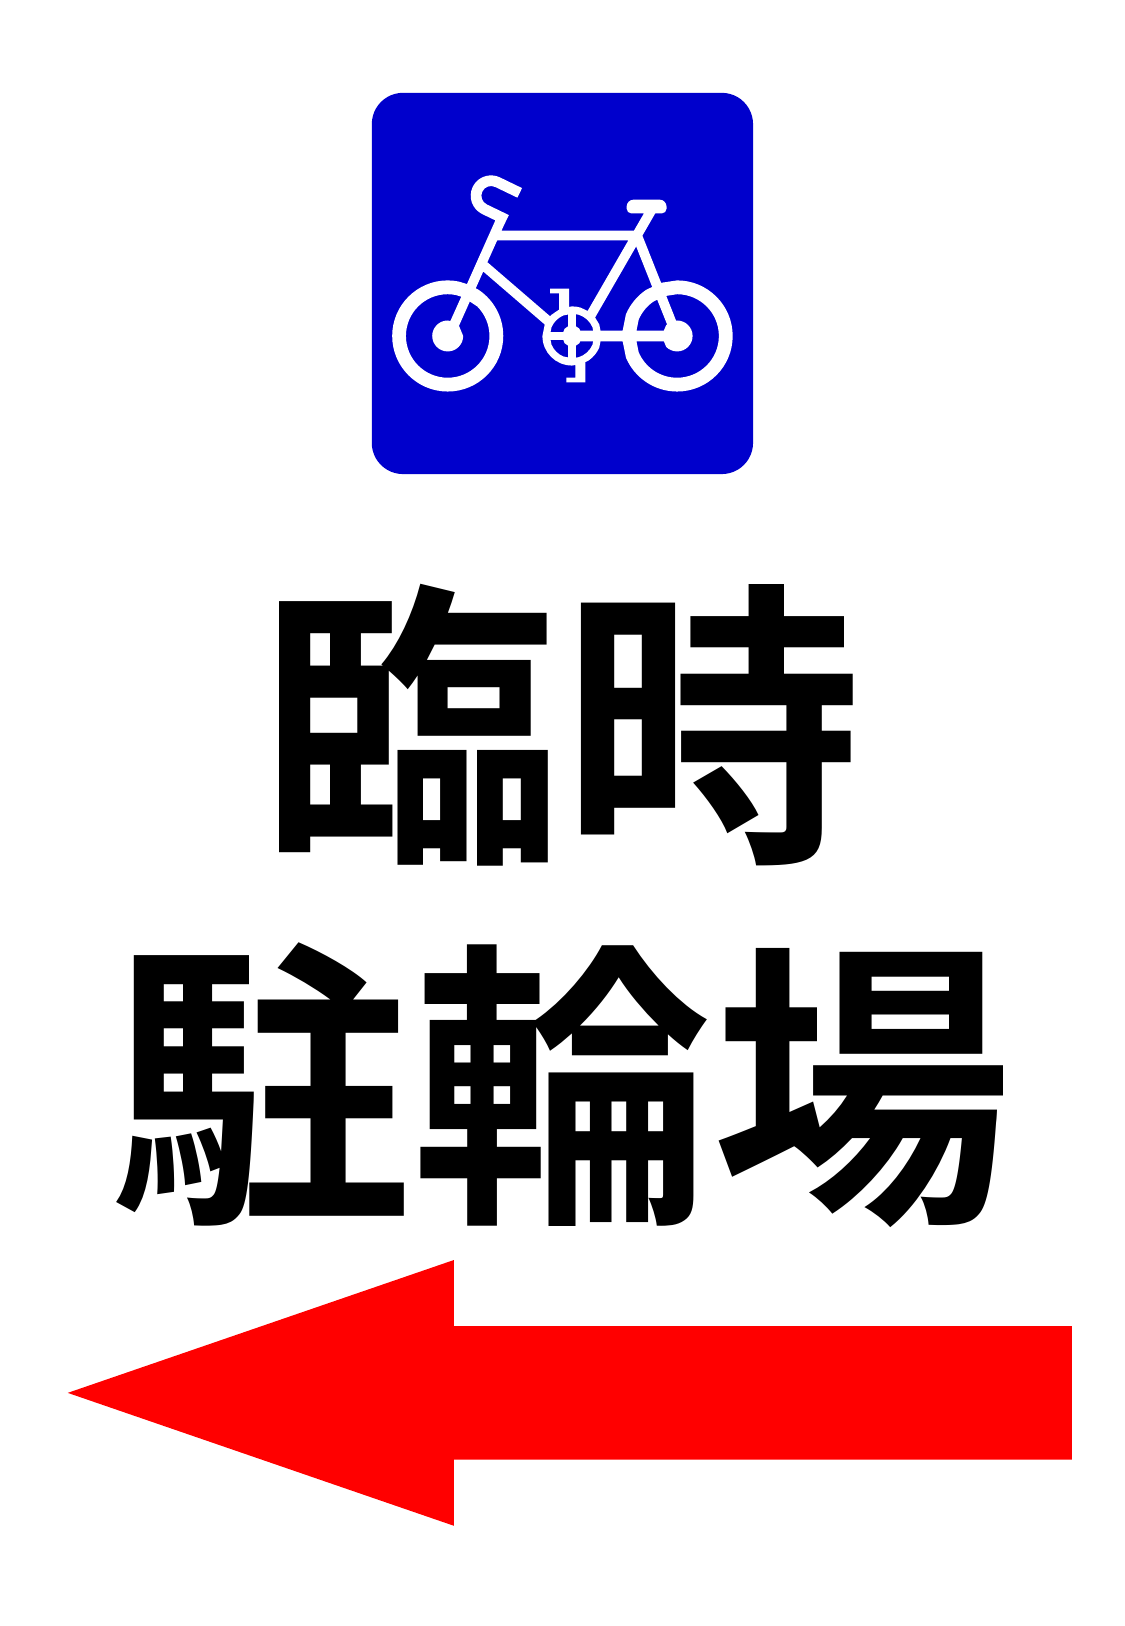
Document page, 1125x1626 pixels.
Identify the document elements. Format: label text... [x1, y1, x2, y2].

text_box 臨時 駐輪場 [0, 531, 1125, 1267]
text_box [65, 1258, 1074, 1528]
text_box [371, 92, 754, 475]
